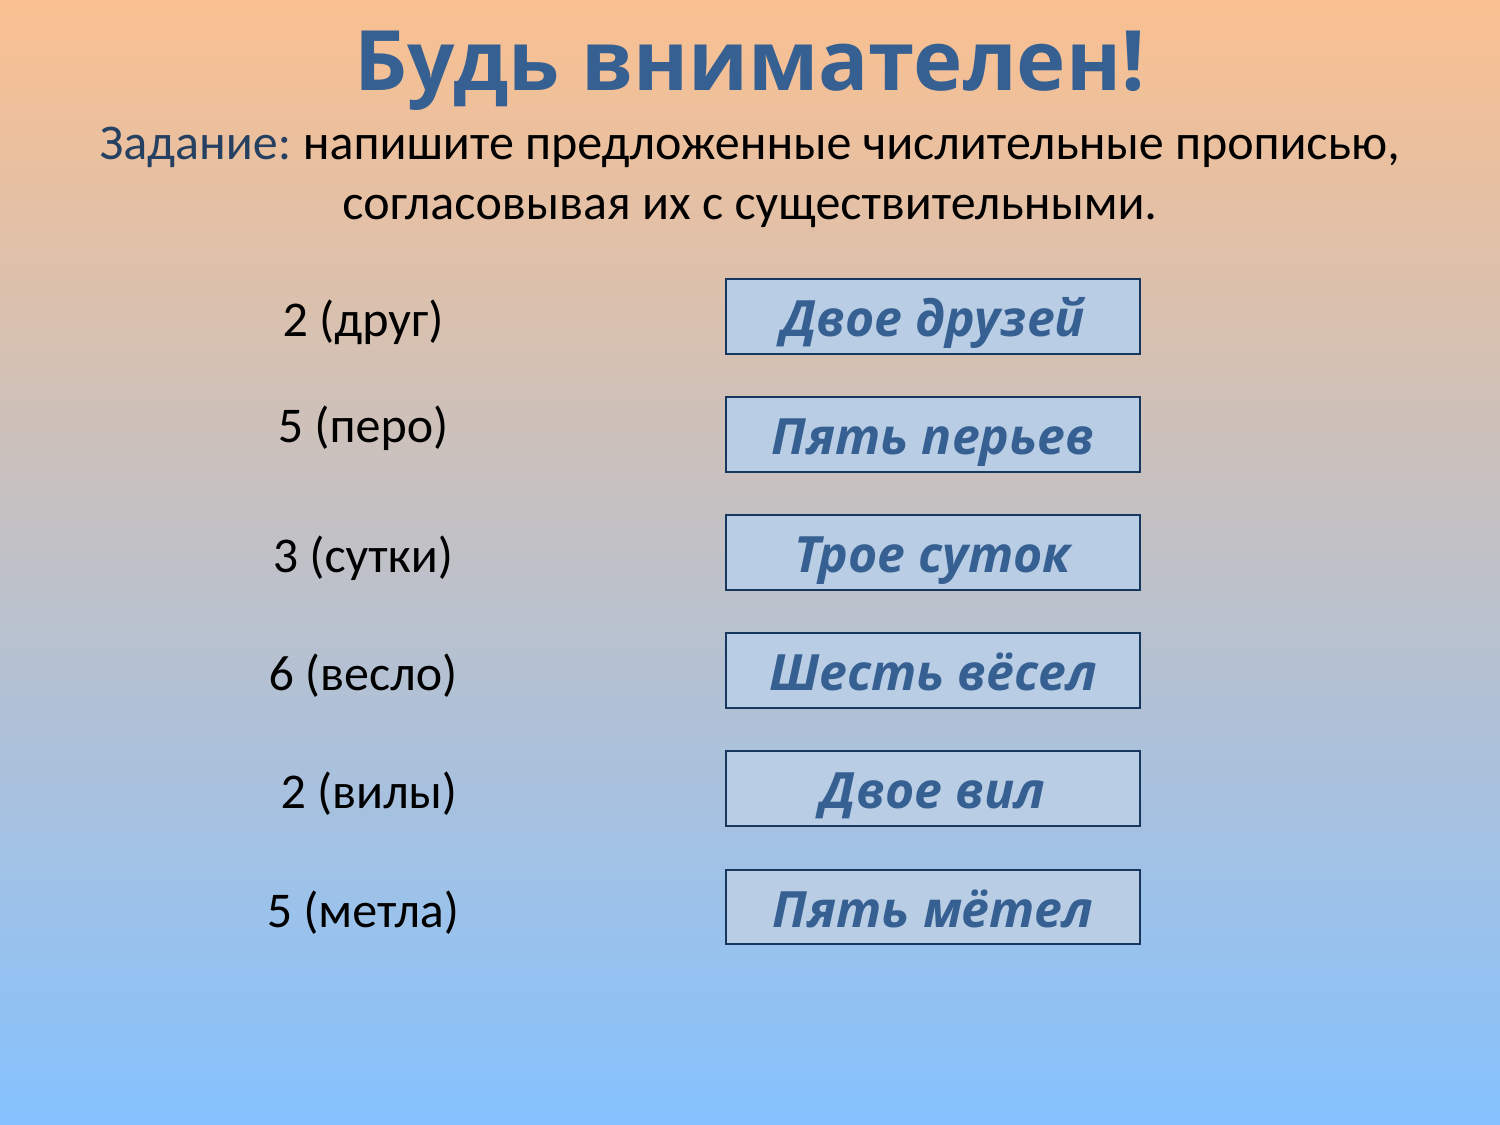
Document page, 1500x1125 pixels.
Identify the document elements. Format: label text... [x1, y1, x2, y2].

text_box Двое вил [739, 751, 1140, 827]
text_box Пять мётел [727, 869, 1140, 945]
text_box Пять перьев [726, 397, 1140, 472]
text_box 6 (весло) [0, 633, 727, 709]
text_box Задание: напишите предложенные числительные прописью, согласовывая их с существительными. [0, 101, 1500, 237]
text_box 3 (сутки) [0, 515, 727, 590]
text_box Трое суток [727, 515, 1140, 590]
text_box Будь внимателен! [0, 0, 1500, 101]
text_box 2 (вилы) [0, 751, 739, 827]
text_box Шесть вёсел [727, 633, 1140, 709]
text_box 2 (друг) [0, 278, 727, 354]
text_box 5 (перо) [0, 385, 727, 460]
text_box Двое друзей [727, 278, 1140, 354]
text_box 5 (метла) [0, 869, 727, 945]
